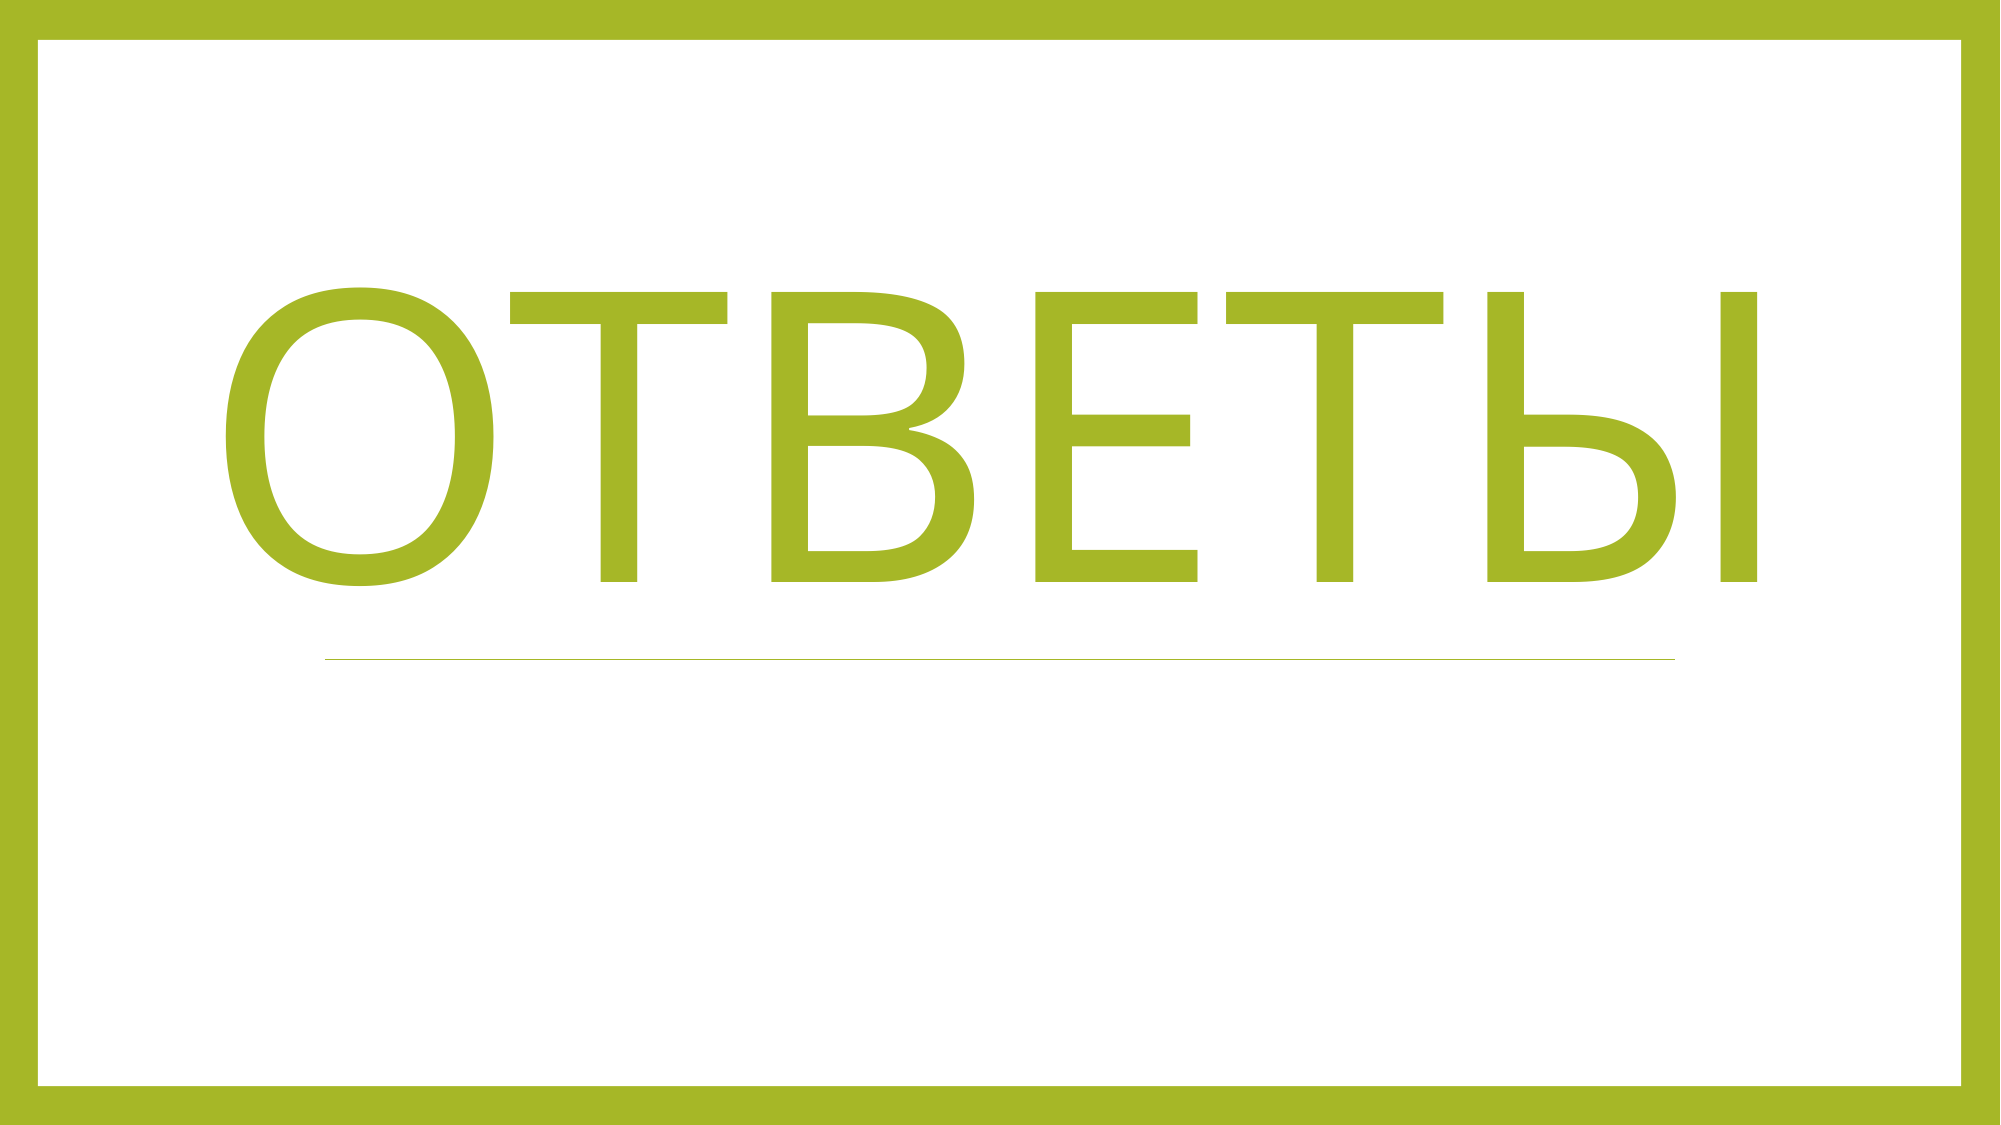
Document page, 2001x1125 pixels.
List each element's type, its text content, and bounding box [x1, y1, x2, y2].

title Ответы [181, 192, 1817, 673]
